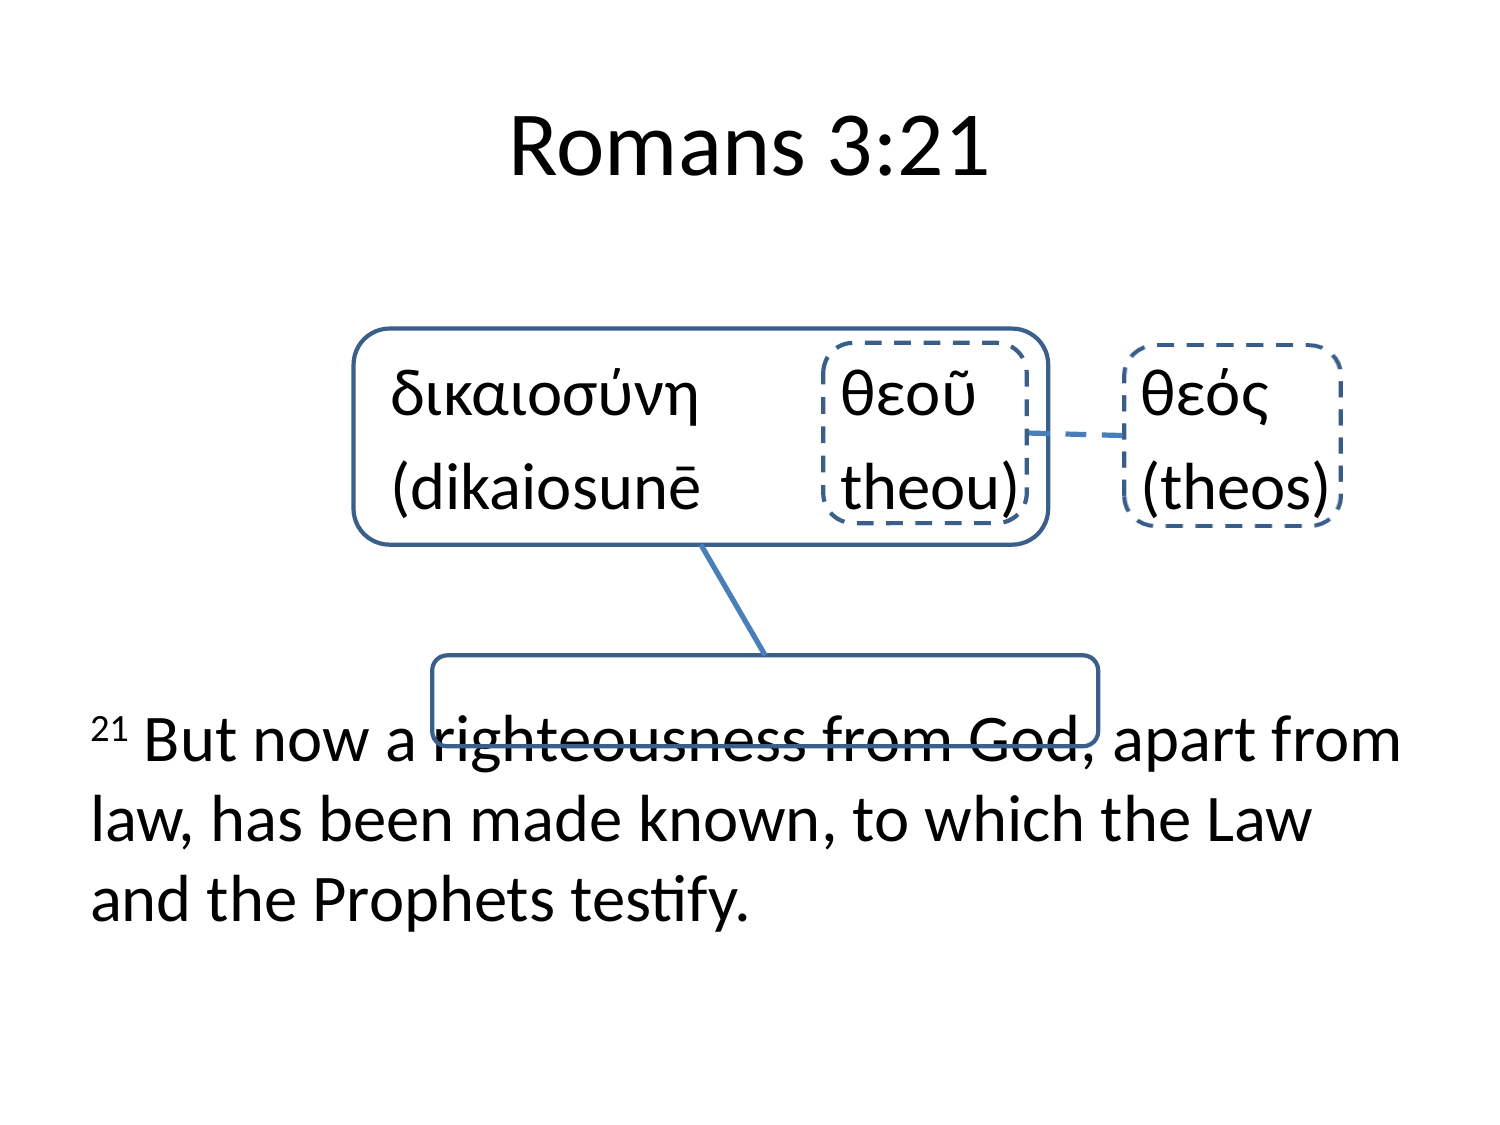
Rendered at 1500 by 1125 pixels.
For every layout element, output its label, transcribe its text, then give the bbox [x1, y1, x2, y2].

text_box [700, 544, 766, 656]
title Romans 3:21 [75, 45, 1425, 233]
picture [1122, 343, 1344, 528]
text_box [1026, 432, 1123, 436]
text_box [351, 326, 1051, 547]
text_box [430, 653, 1101, 749]
text_box [821, 340, 1029, 526]
list δικαιοσύνη θεοῦ θεός (dikaiosunē theou) (theos) 21 But now a righteousness from God, apart from law, has been made known, to which the Law and the Prophets testify. [75, 262, 1425, 1005]
